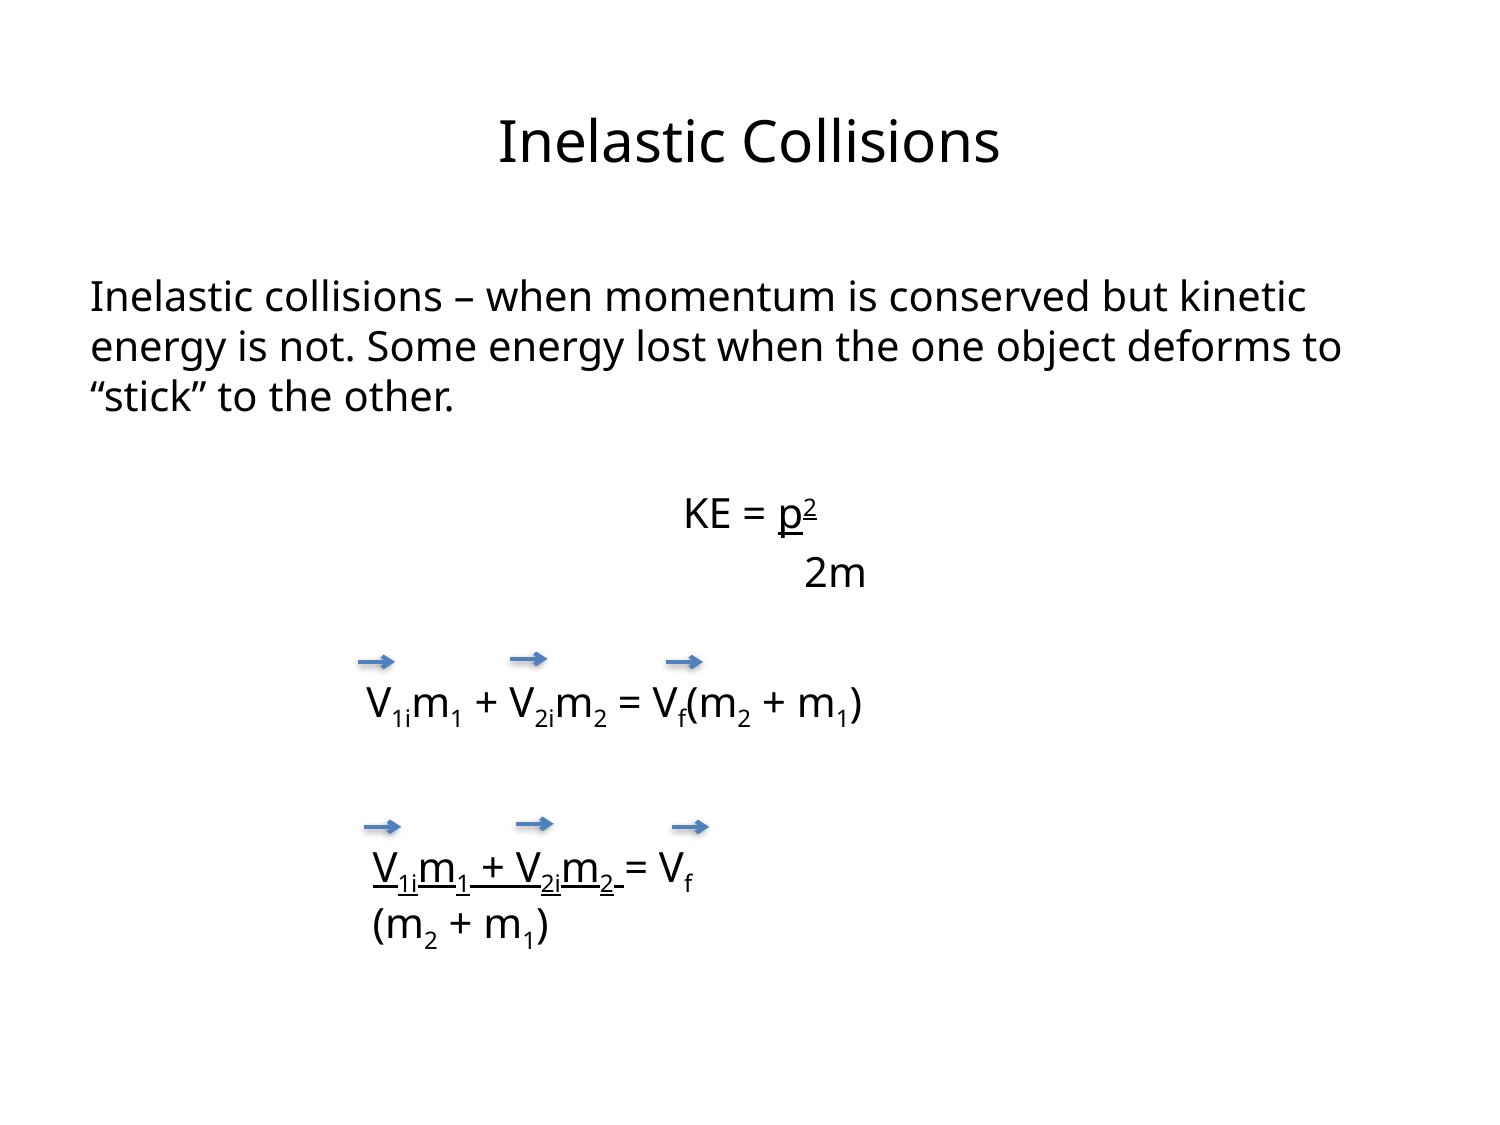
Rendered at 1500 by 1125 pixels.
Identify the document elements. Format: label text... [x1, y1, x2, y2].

list Inelastic collisions – when momentum is conserved but kinetic energy is not. Some energy lost when the one object deforms to “stick” to the other. KE = p2 2m [75, 262, 1425, 619]
text_box V1im1 + V2im2 = Vf(m2 + m1) [351, 667, 992, 740]
title Inelastic Collisions [75, 45, 1425, 233]
text_box V1im1 + V2im2 = Vf (m2 + m1) [357, 832, 998, 1012]
